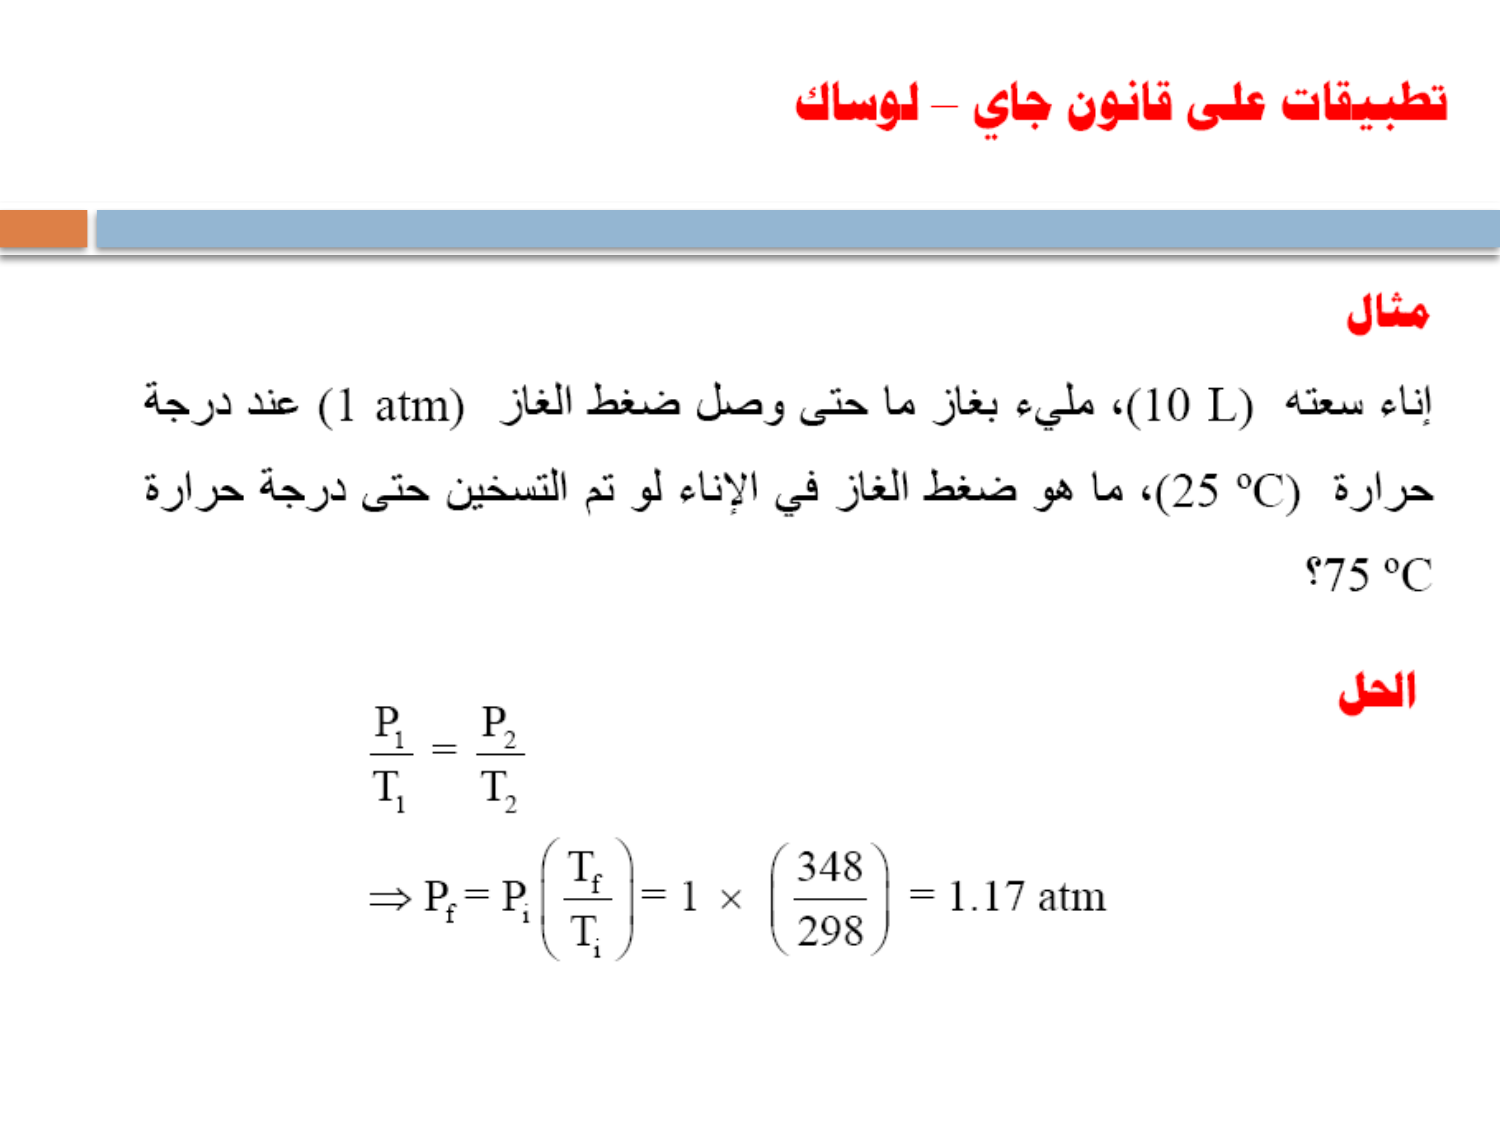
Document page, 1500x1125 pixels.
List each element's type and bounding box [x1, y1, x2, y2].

picture [761, 46, 1480, 155]
picture [304, 644, 1441, 980]
picture [116, 269, 1471, 623]
